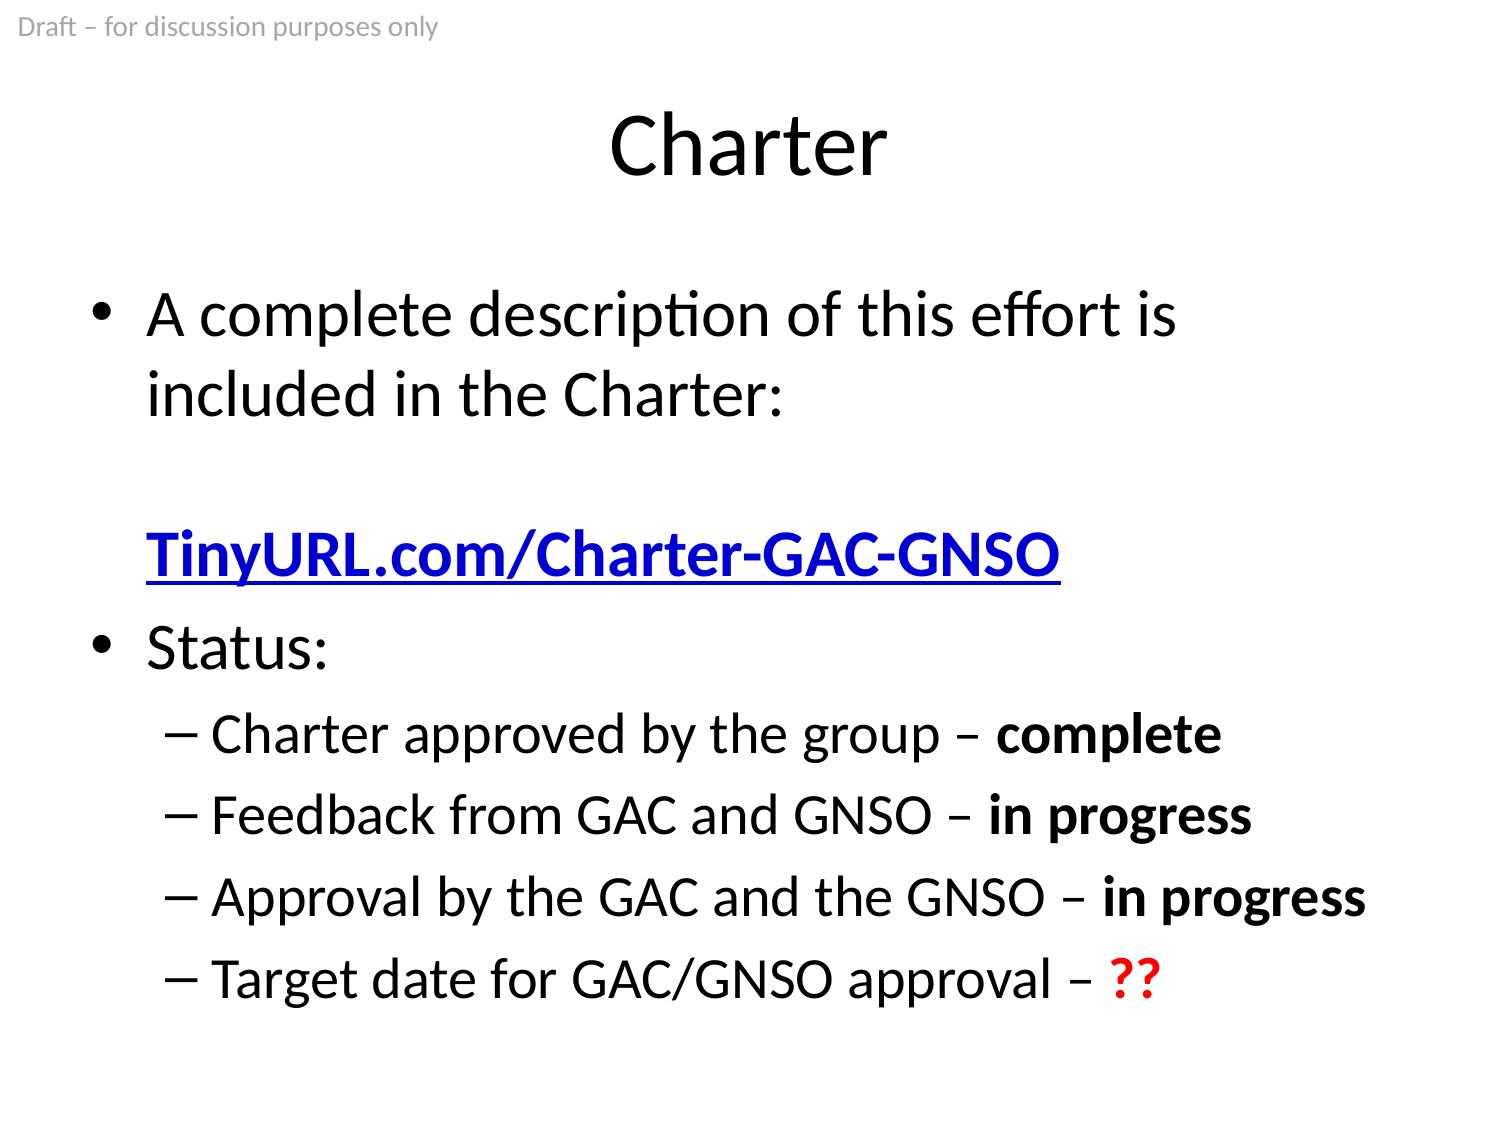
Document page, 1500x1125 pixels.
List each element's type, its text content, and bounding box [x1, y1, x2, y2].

title Charter [75, 45, 1425, 233]
list A complete description of this effort is included in the Charter: TinyURL.com/Charter-GAC-GNSO Status: Charter approved by the group – complete Feedback from GAC and GNSO – in progress Approval by the GAC and the GNSO – in progress Target date for GAC/GNSO approval – ?? [75, 262, 1425, 1005]
